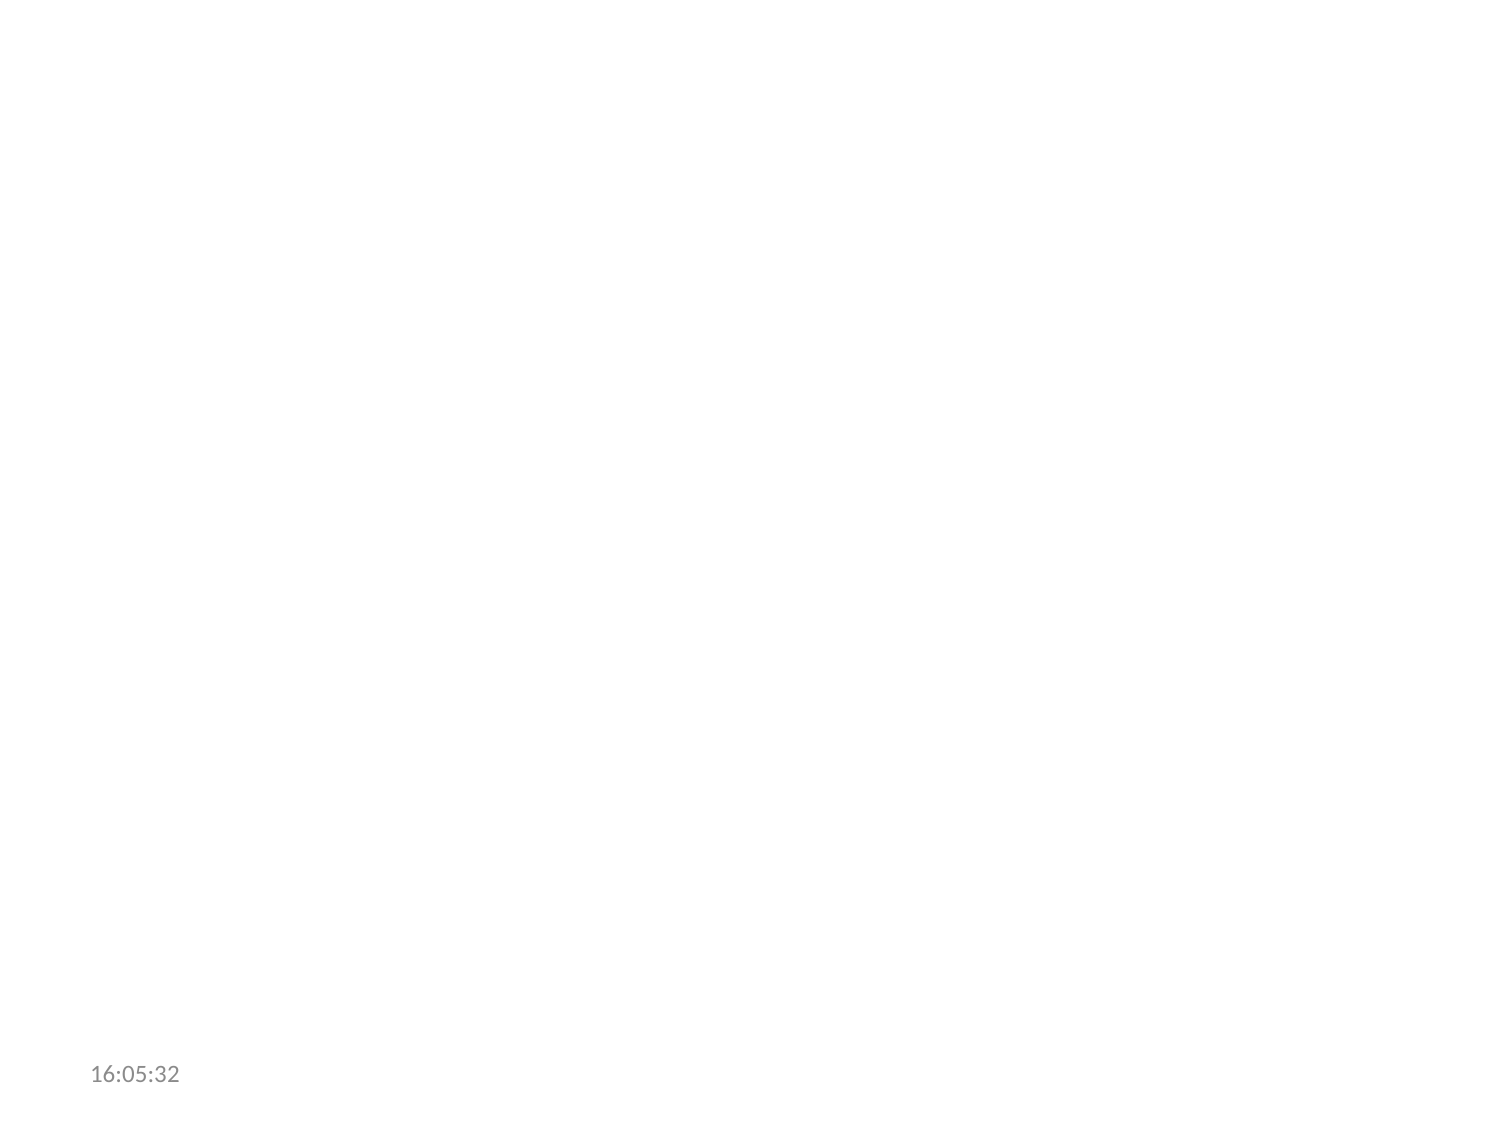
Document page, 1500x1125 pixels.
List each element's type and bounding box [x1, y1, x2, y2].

slide_number [75, 1042, 425, 1103]
